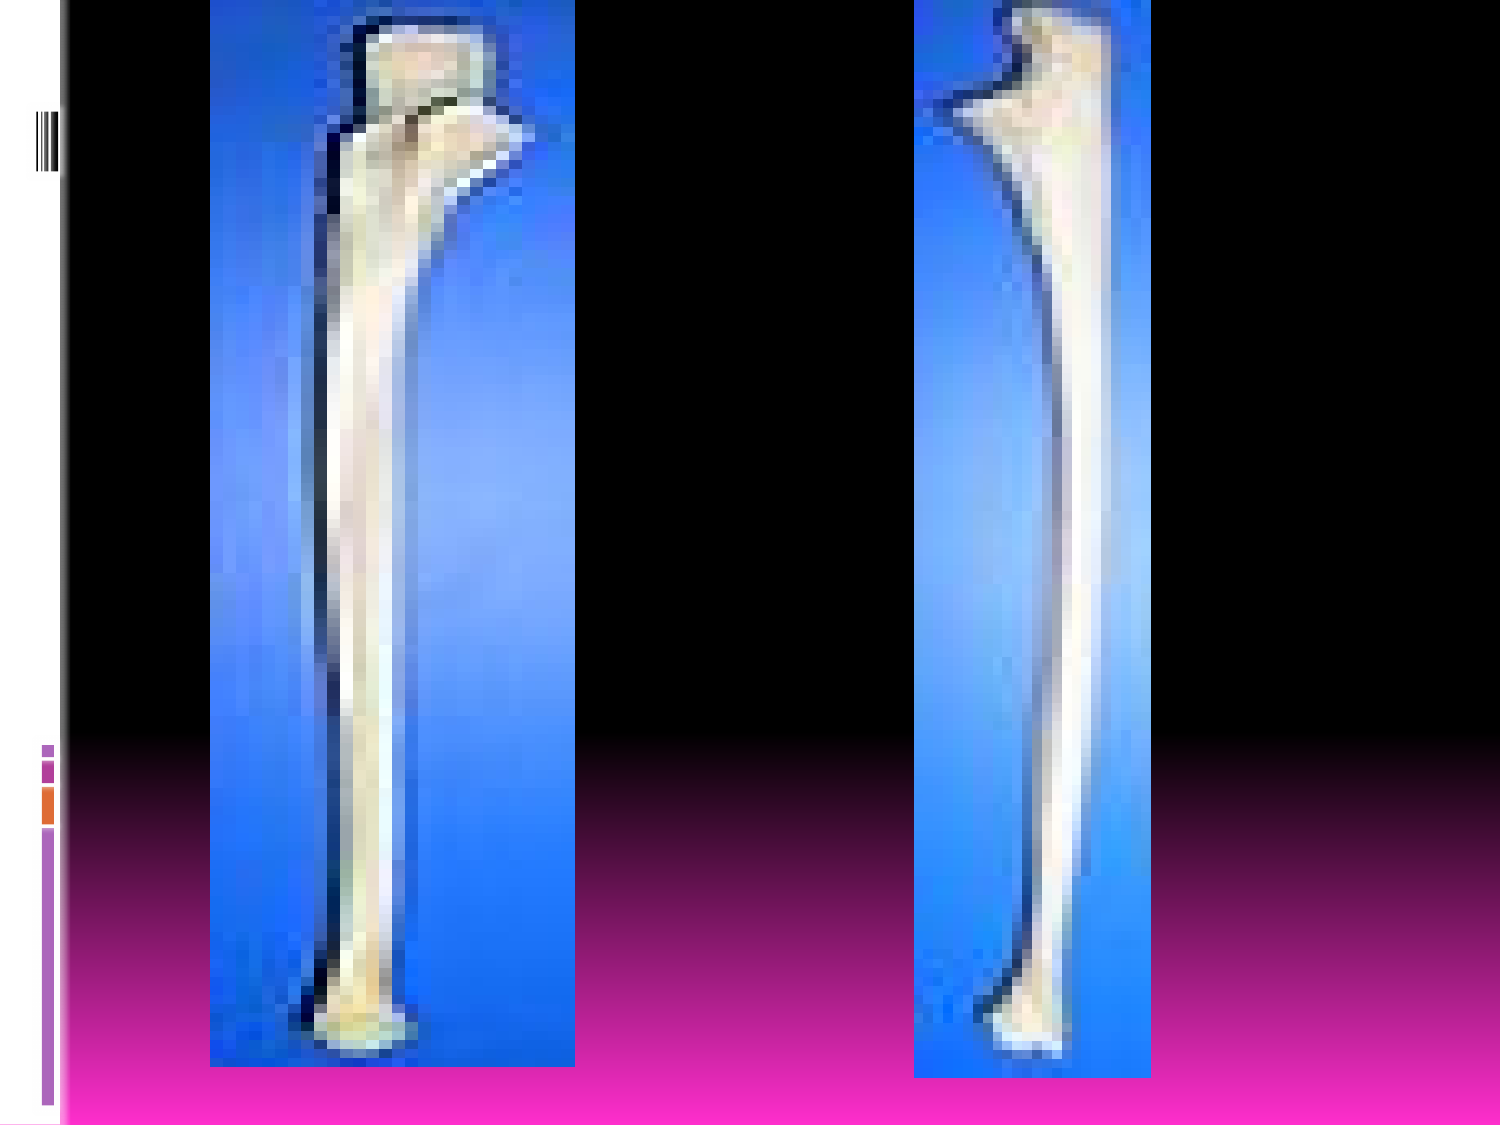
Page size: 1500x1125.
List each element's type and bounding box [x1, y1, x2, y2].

list [210, 0, 575, 1067]
picture [913, 0, 1152, 1079]
